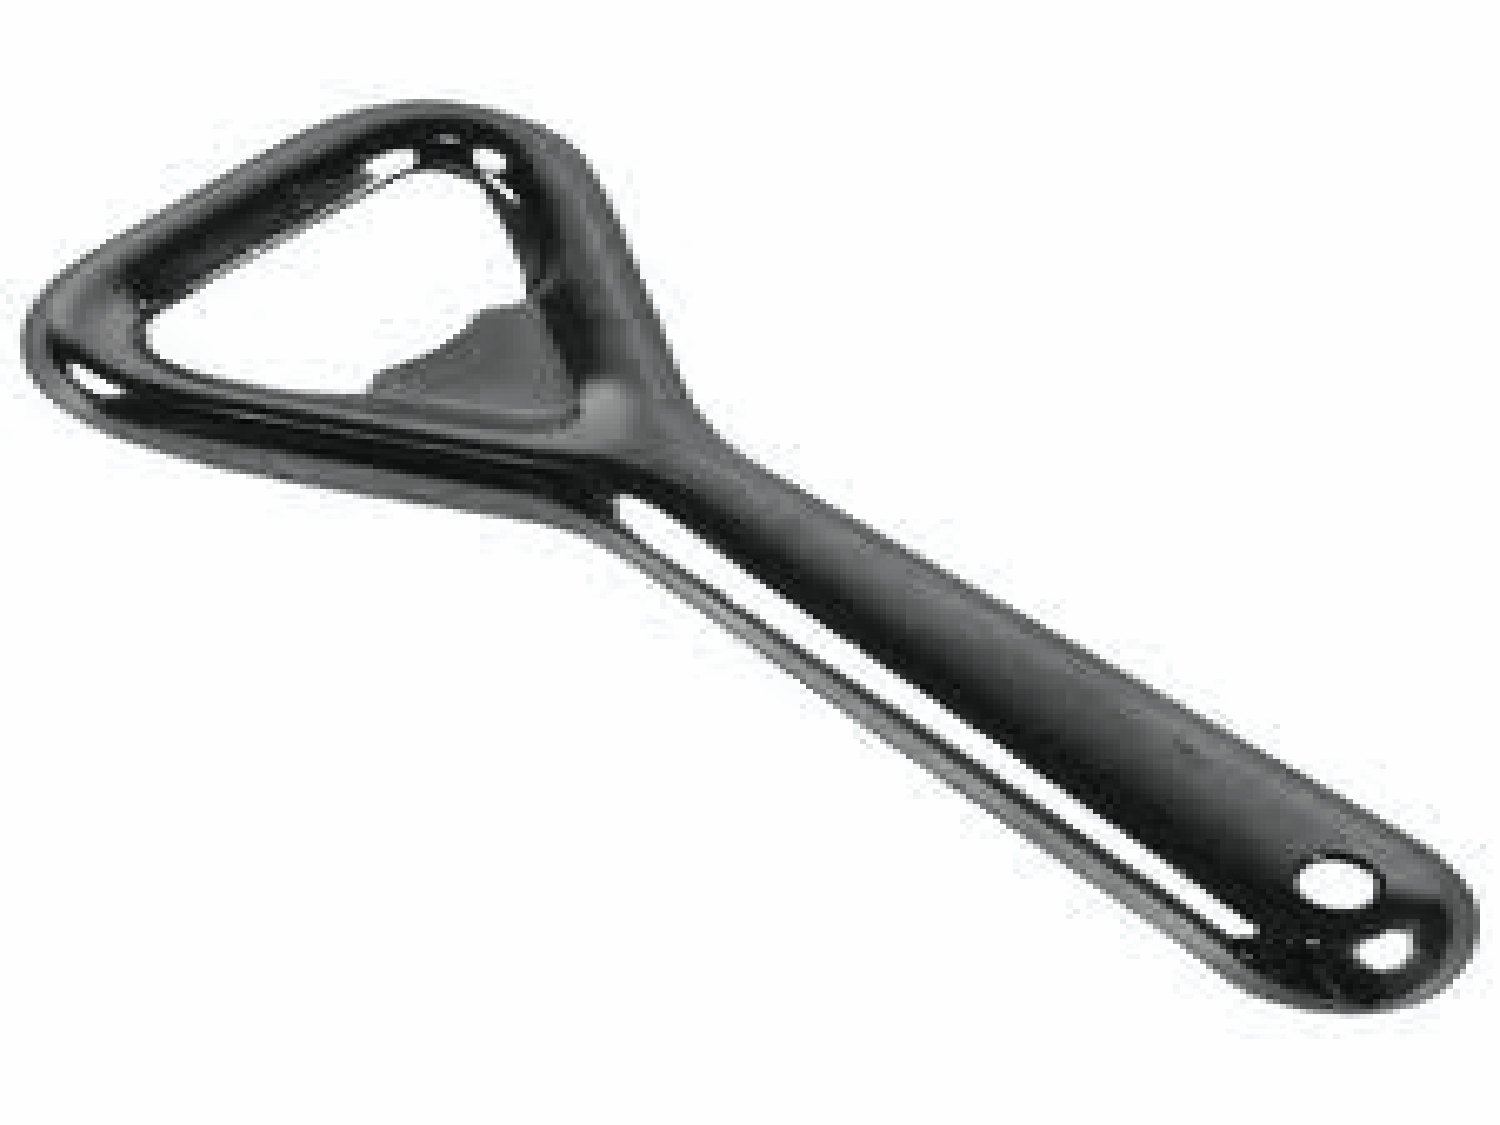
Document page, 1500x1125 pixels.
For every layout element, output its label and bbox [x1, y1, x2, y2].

list [0, 0, 1500, 1125]
